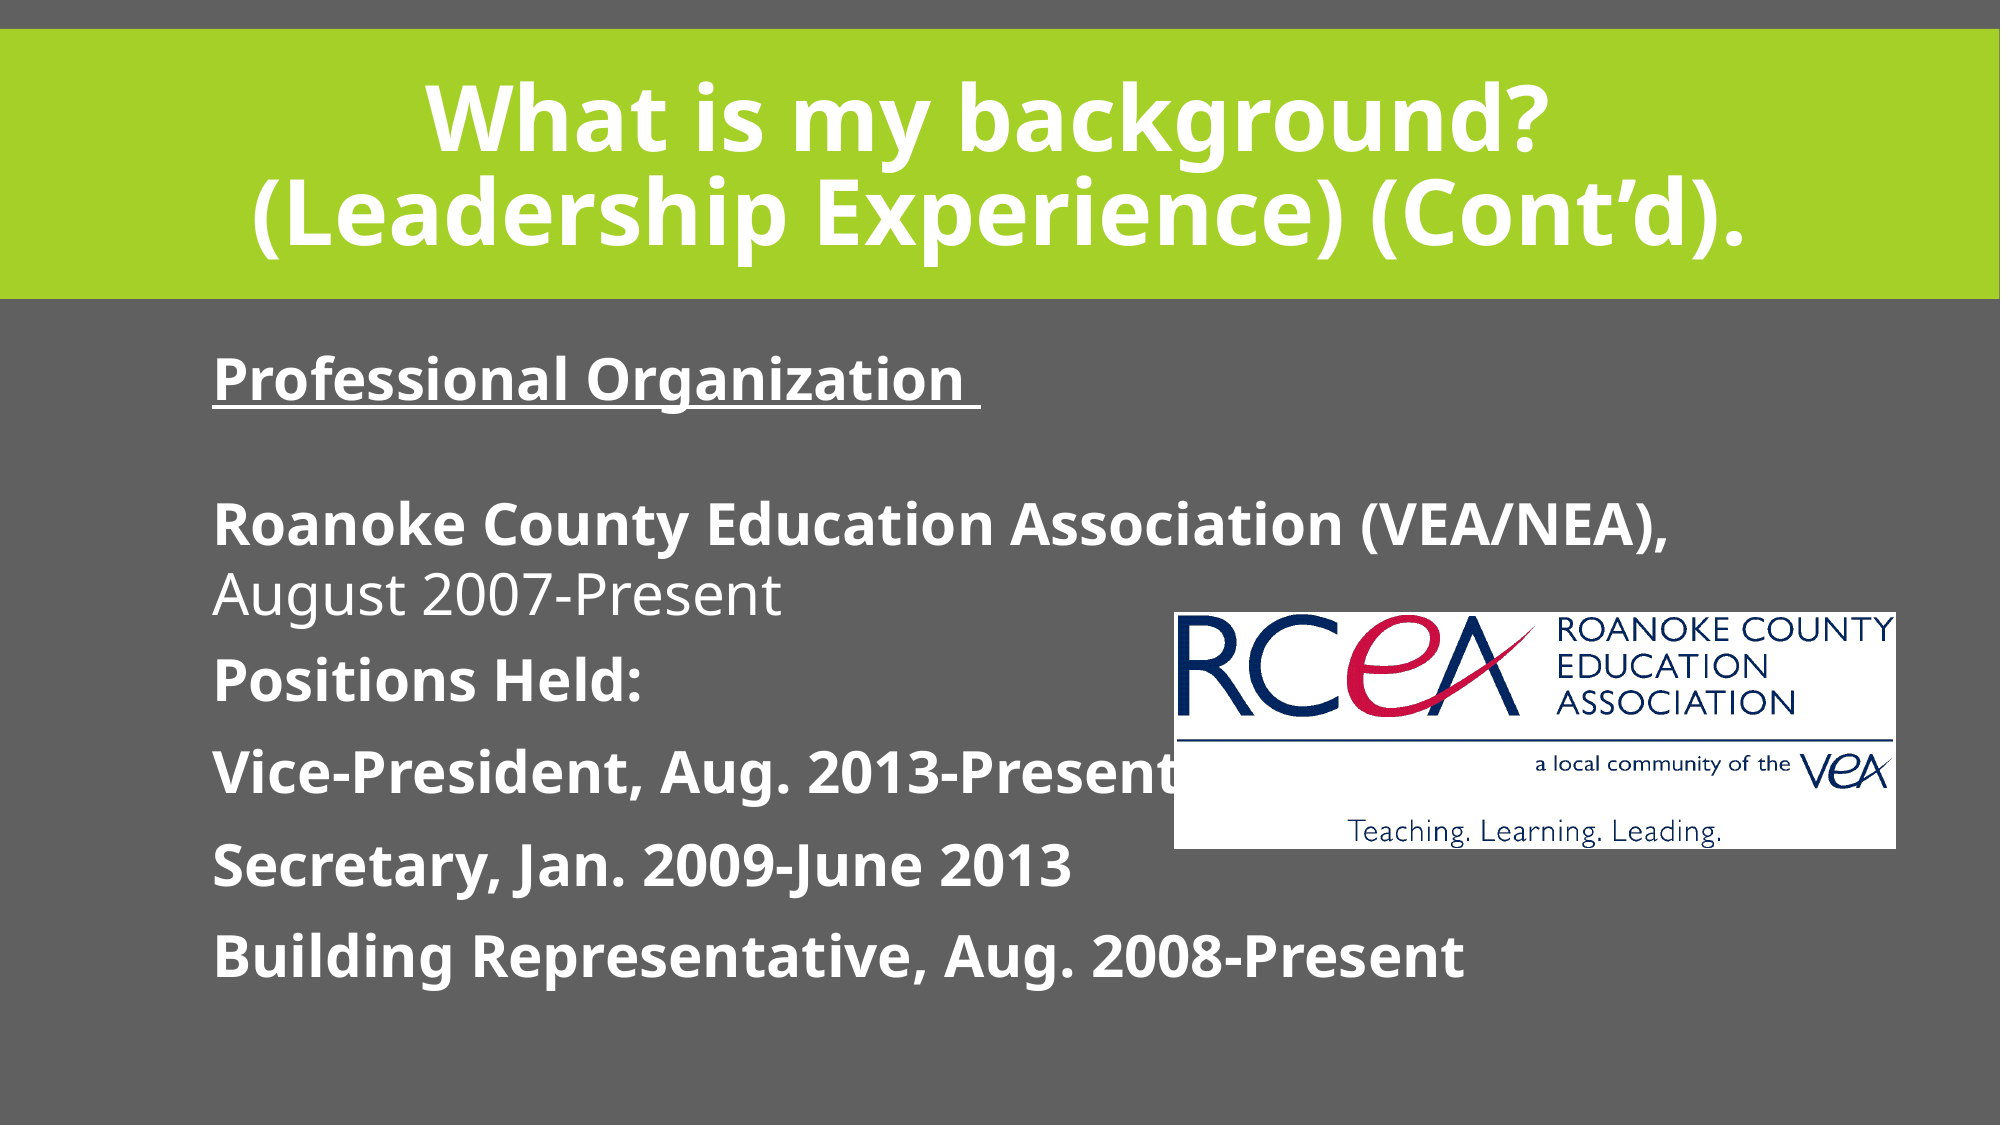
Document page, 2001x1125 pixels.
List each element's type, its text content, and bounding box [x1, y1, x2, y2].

picture [1174, 612, 1897, 850]
title What is my background? (Leadership Experience) (Cont’d). [197, 46, 1803, 295]
list Professional Organization Roanoke County Education Association (VEA/NEA), August 2007-Present Positions Held: Vice-President, Aug. 2013-Present Secretary, Jan. 2009-June 2013 Building Representative, Aug. 2008-Present [197, 342, 1874, 1097]
